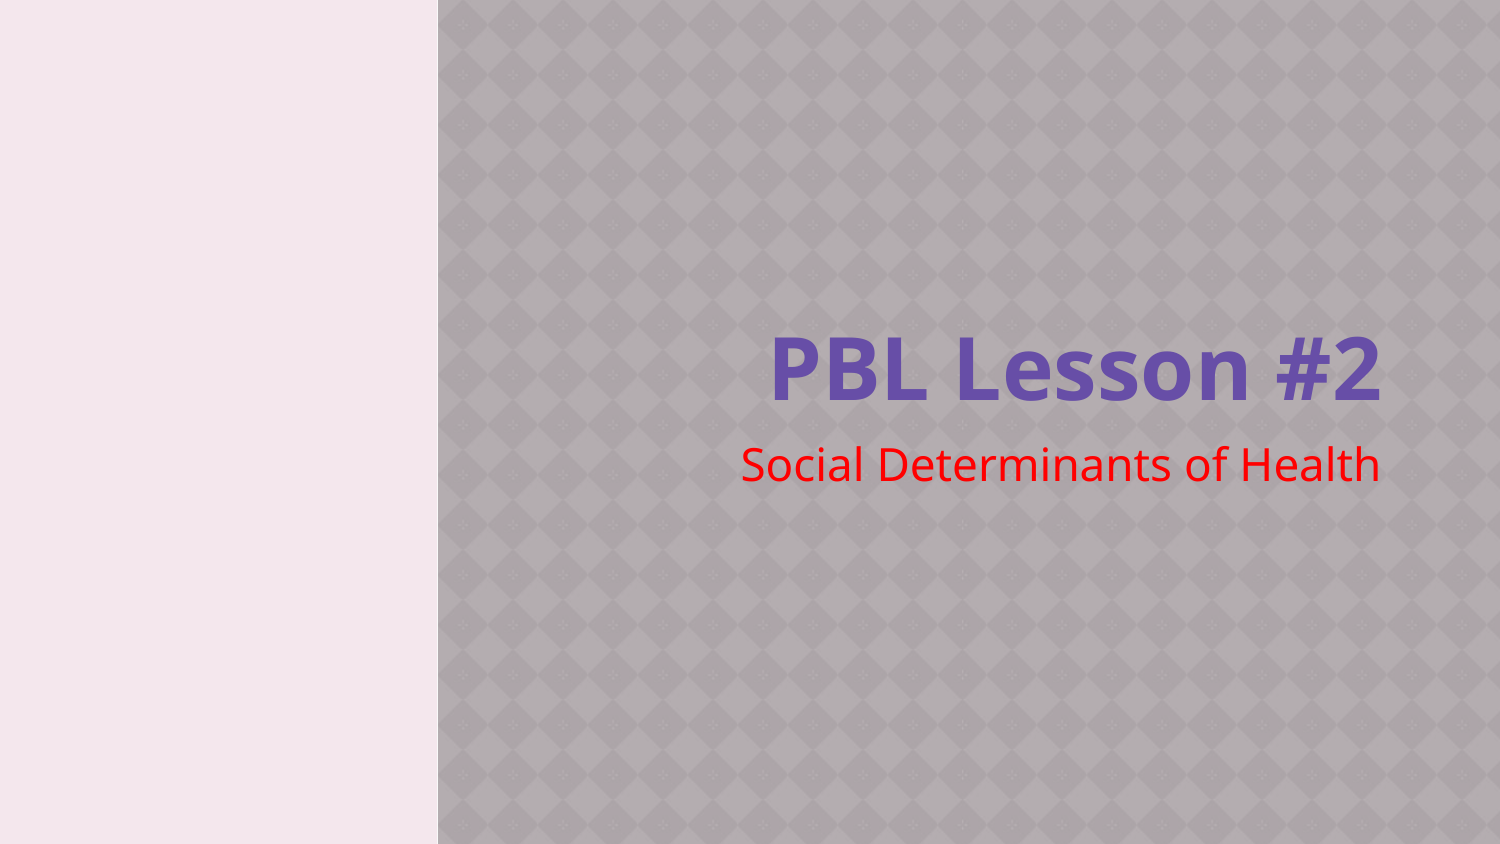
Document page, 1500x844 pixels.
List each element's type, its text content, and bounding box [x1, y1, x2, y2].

title PBL Lesson #2 [552, 65, 1390, 419]
subtitle Social Determinants of Health [550, 435, 1390, 571]
